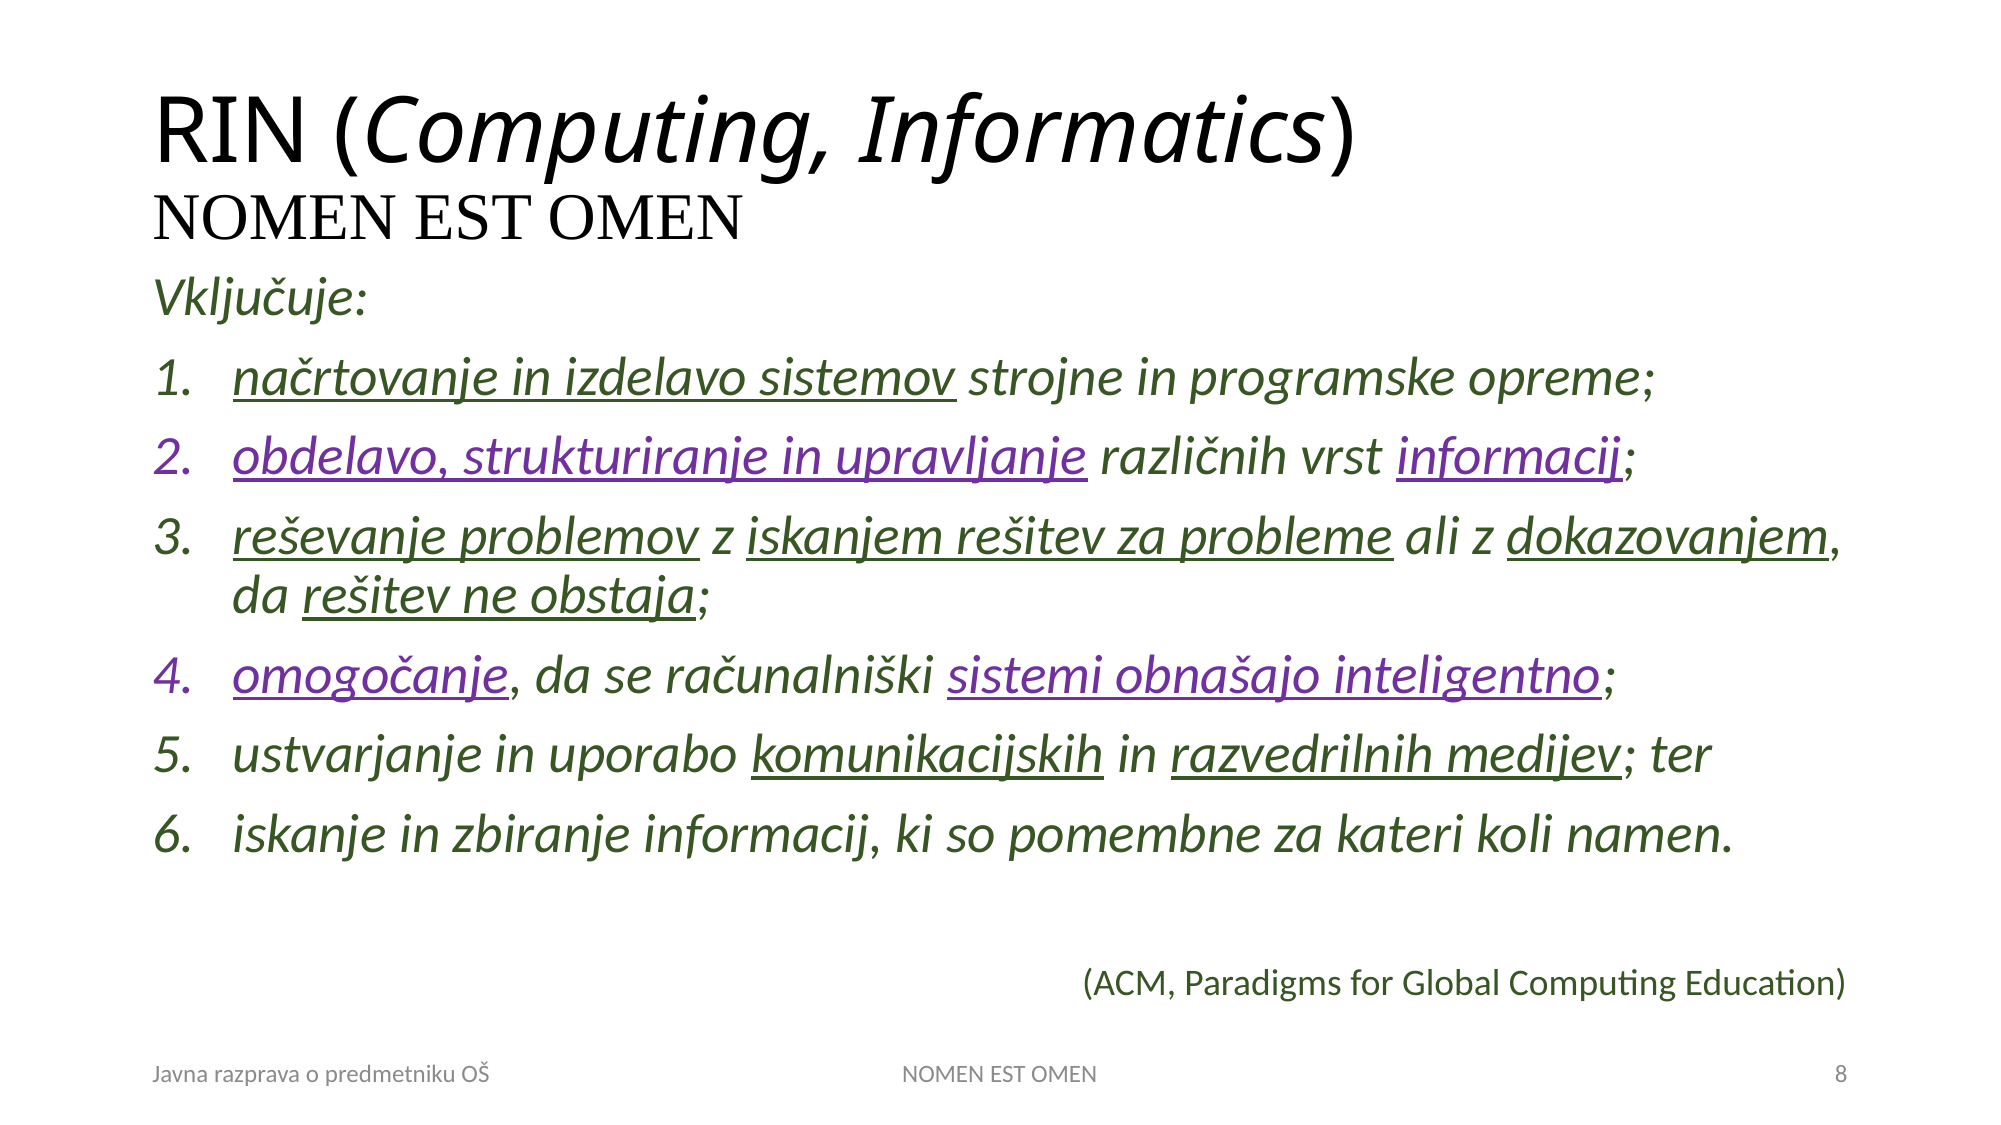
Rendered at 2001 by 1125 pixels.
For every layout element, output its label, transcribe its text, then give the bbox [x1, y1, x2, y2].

title RIN (Computing, Informatics) NOMEN EST OMEN [137, 59, 1863, 260]
footer NOMEN EST OMEN [662, 1042, 1338, 1103]
slide_number Javna razprava o predmetniku OŠ [137, 1042, 588, 1103]
list Vključuje: načrtovanje in izdelavo sistemov strojne in programske opreme; obdelavo, strukturiranje in upravljanje različnih vrst informacij; reševanje problemov z iskanjem rešitev za probleme ali z dokazovanjem, da rešitev ne obstaja; omogočanje, da se računalniški sistemi obnašajo inteligentno; ustvarjanje in uporabo komunikacijskih in razvedrilnih medijev; ter iskanje in zbiranje informacij, ki so pomembne za kateri koli namen. (ACM, Paradigms for Global Computing Education) [137, 260, 1863, 1014]
slide_number 8 [1412, 1042, 1863, 1103]
